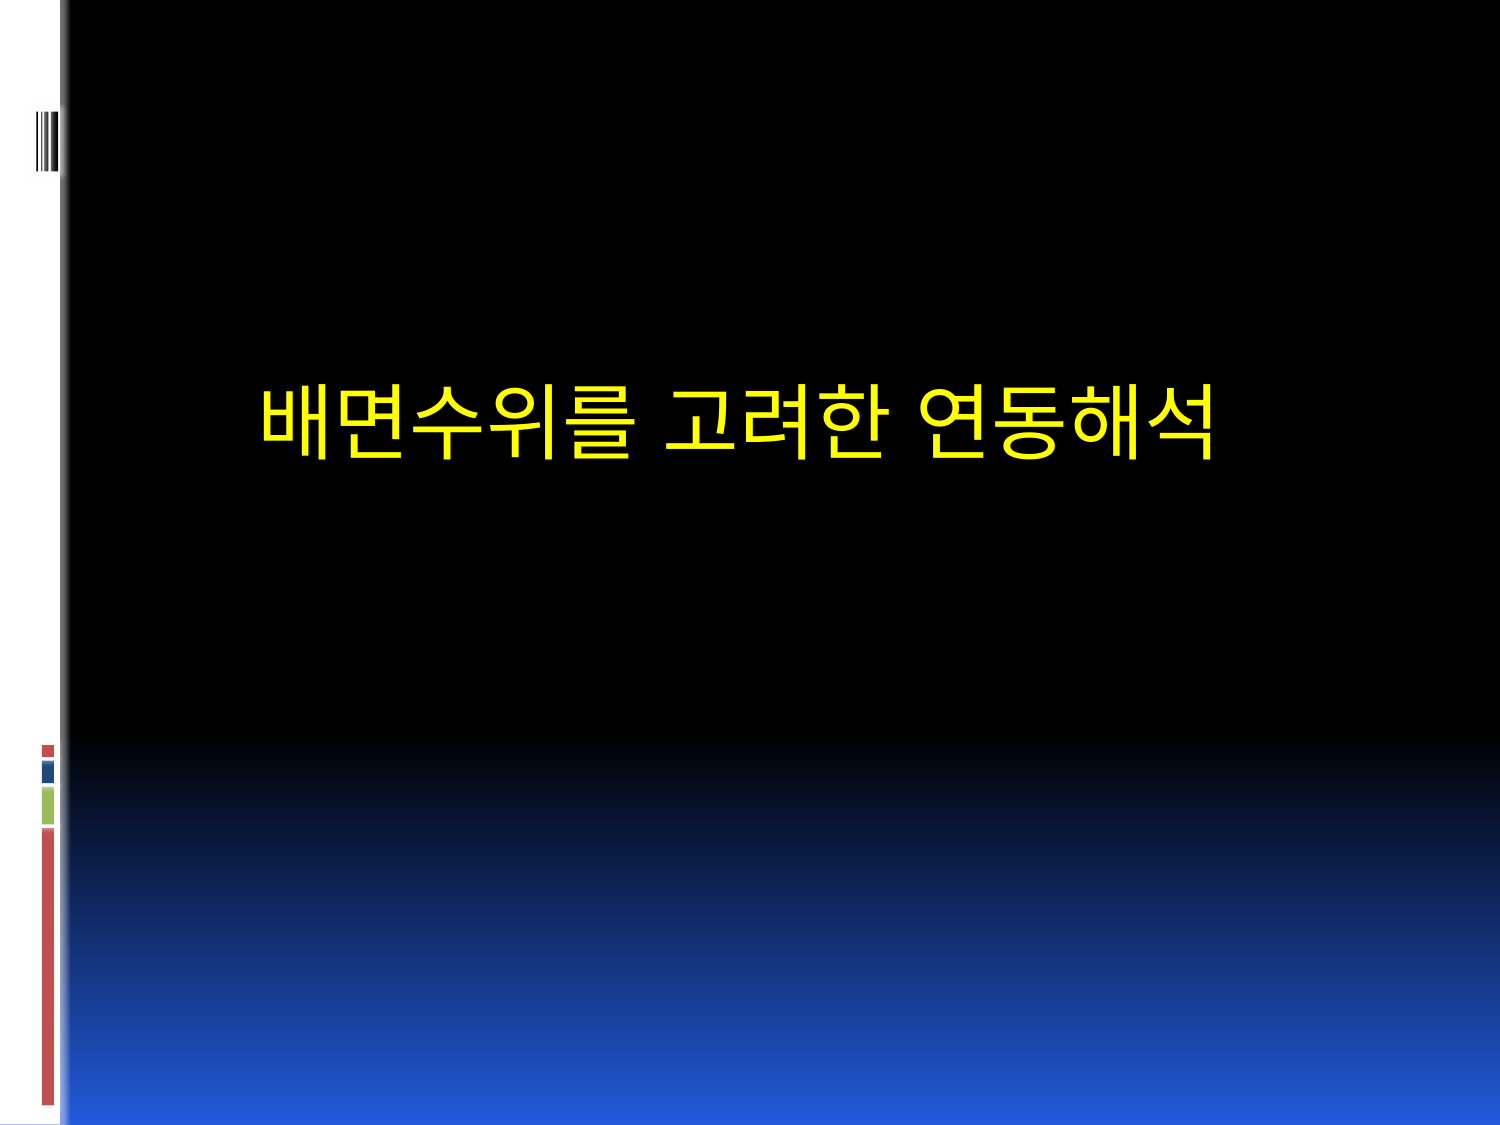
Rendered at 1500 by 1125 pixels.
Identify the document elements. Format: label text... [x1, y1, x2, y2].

text_box 배면수위를 고려한 연동해석 [199, 363, 1301, 478]
